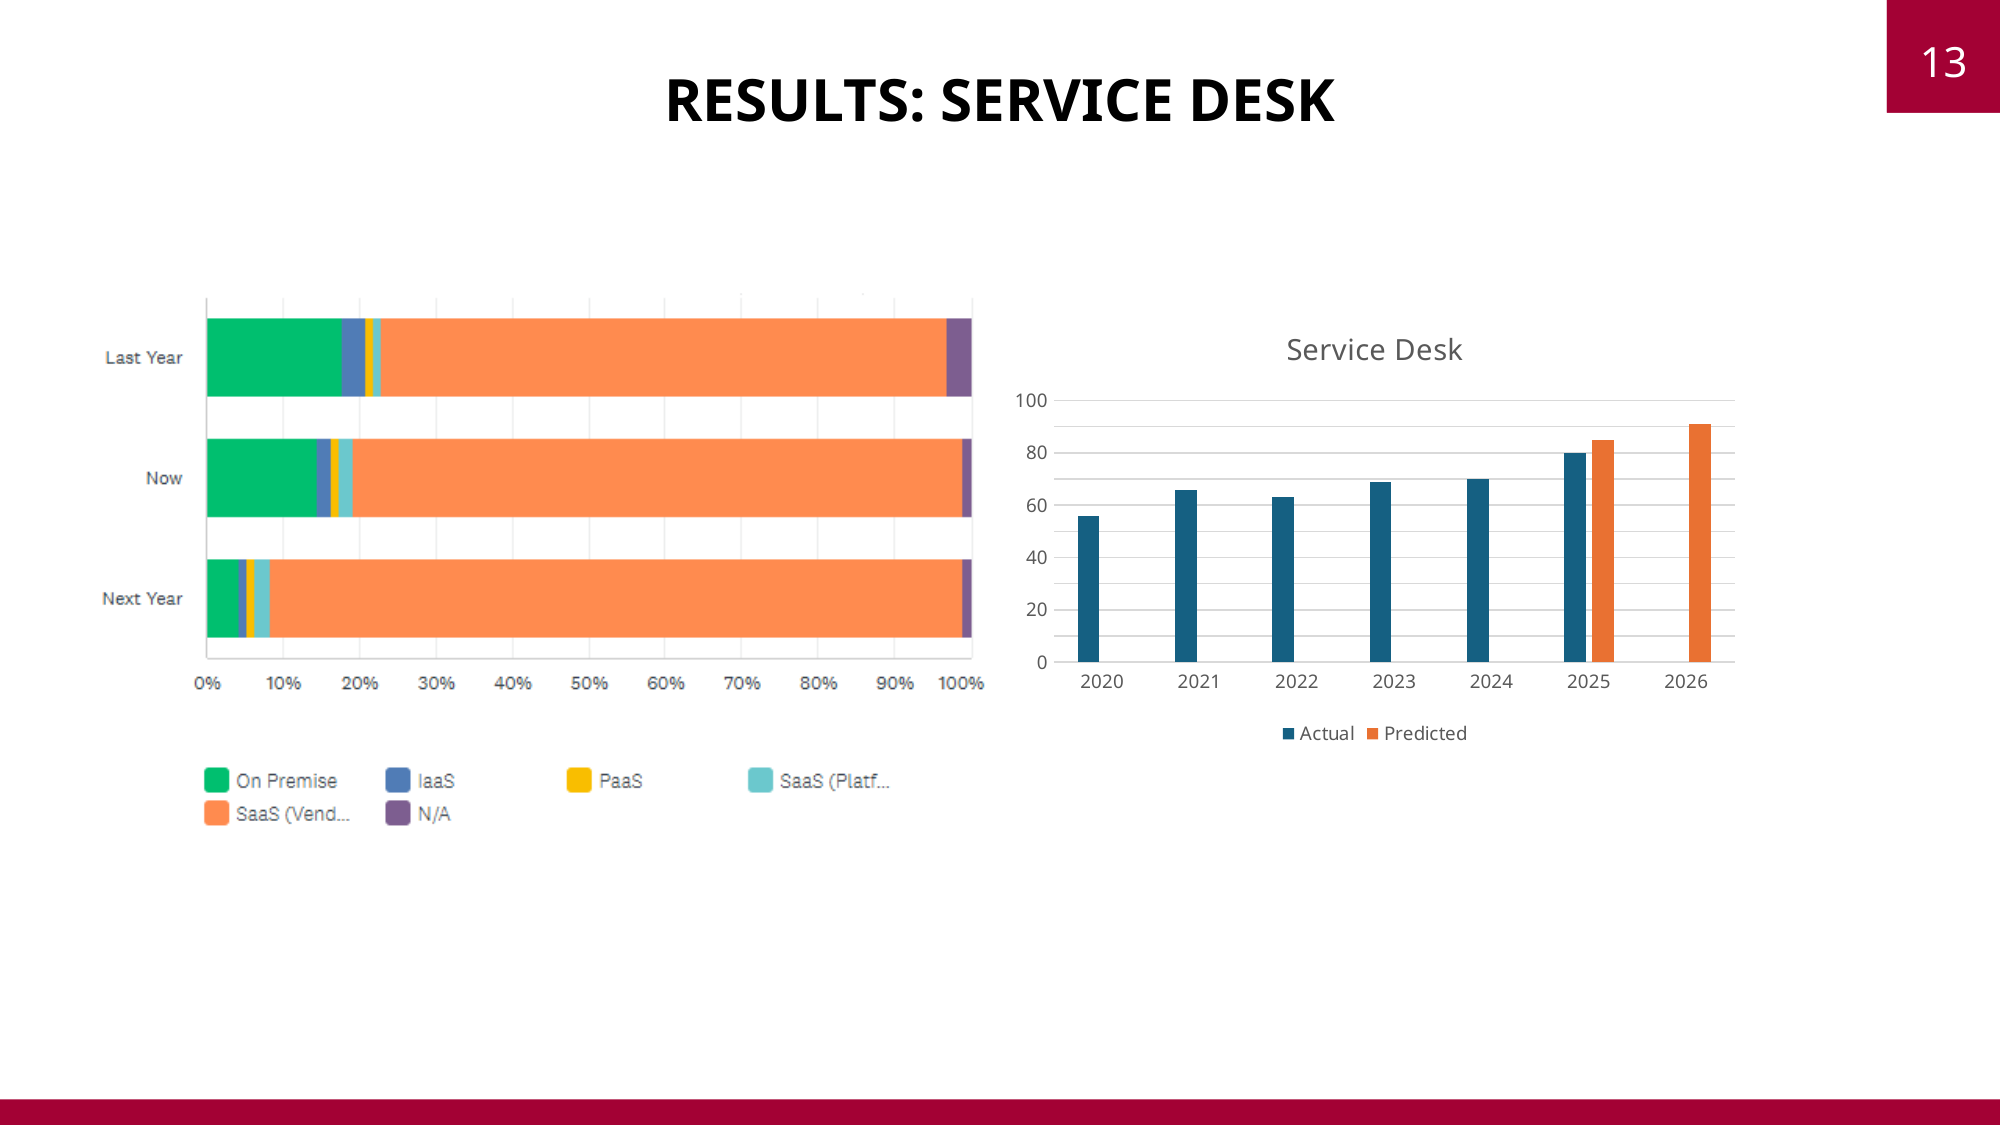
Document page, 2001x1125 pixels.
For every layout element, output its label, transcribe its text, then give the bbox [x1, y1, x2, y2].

picture [55, 267, 1001, 858]
list 13 [1884, 9, 1968, 63]
chart [999, 302, 1751, 754]
text_box RESULTS: SERVICE DESK [0, 63, 2000, 178]
